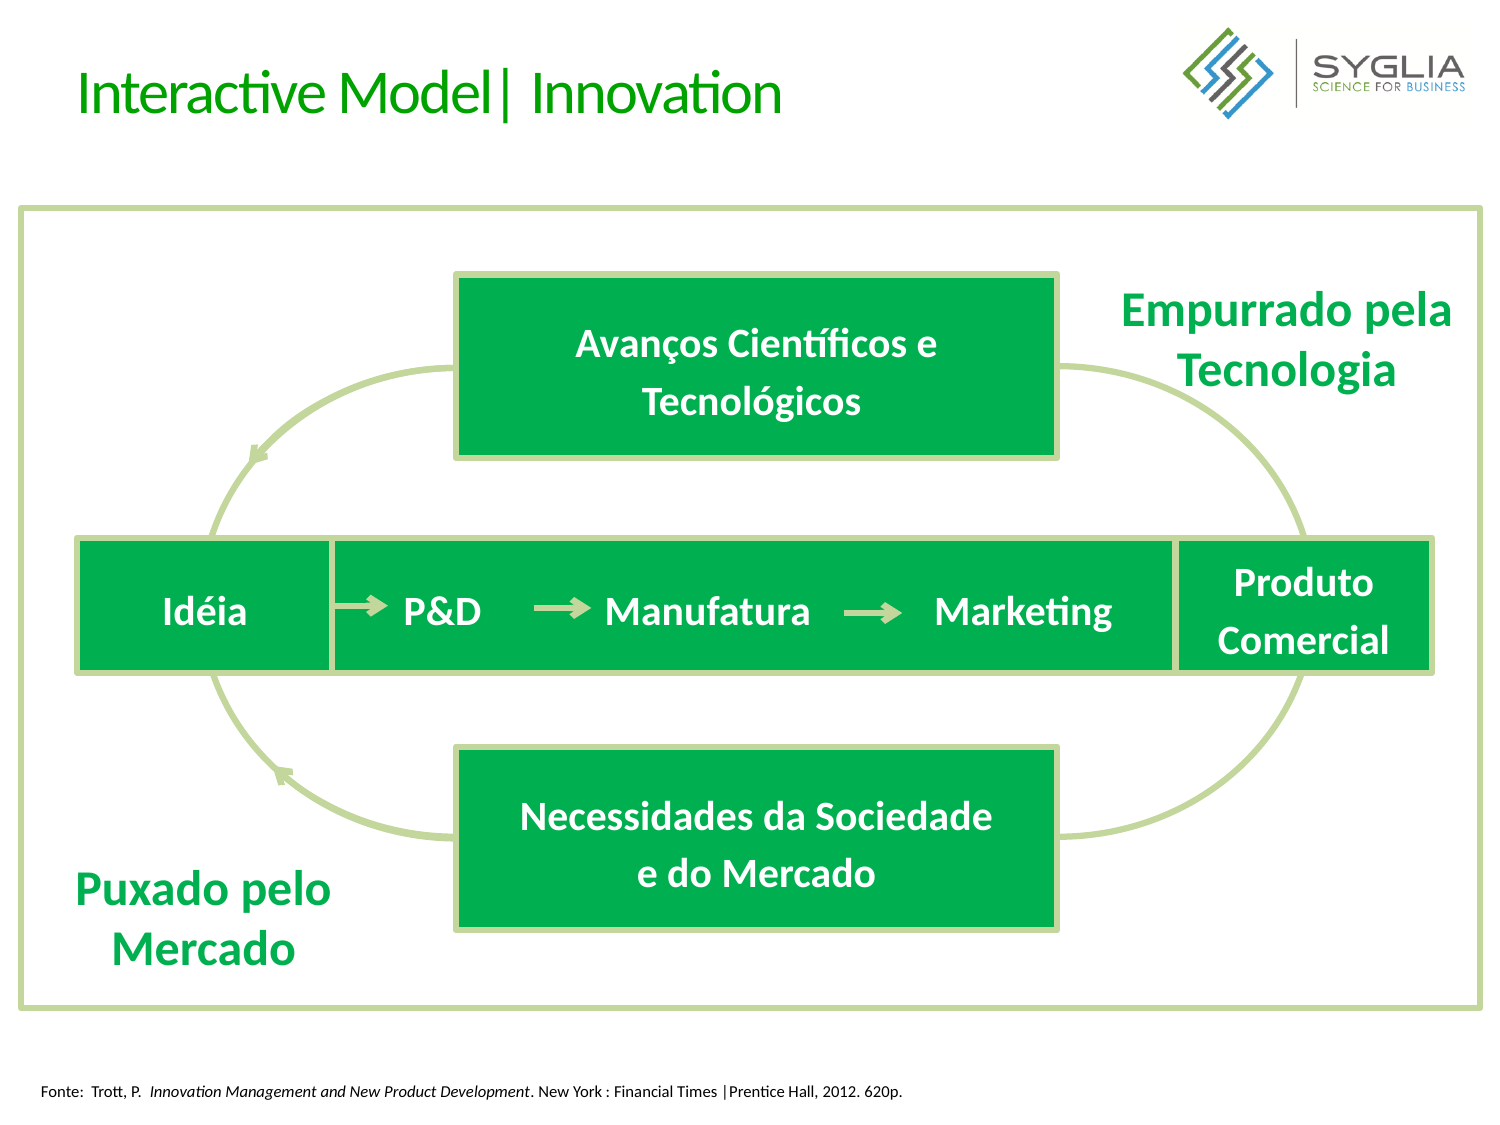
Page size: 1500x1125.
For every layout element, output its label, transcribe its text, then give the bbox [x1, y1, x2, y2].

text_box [20, 207, 1481, 1031]
picture [1412, 20, 1471, 126]
title Interactive Model| Innovation [61, 7, 1412, 170]
text_box Fonte: Trott, P. Innovation Management and New Product Development. New York : Financial Times |​Prentice Hall, 2012. 620p. [25, 1070, 932, 1105]
